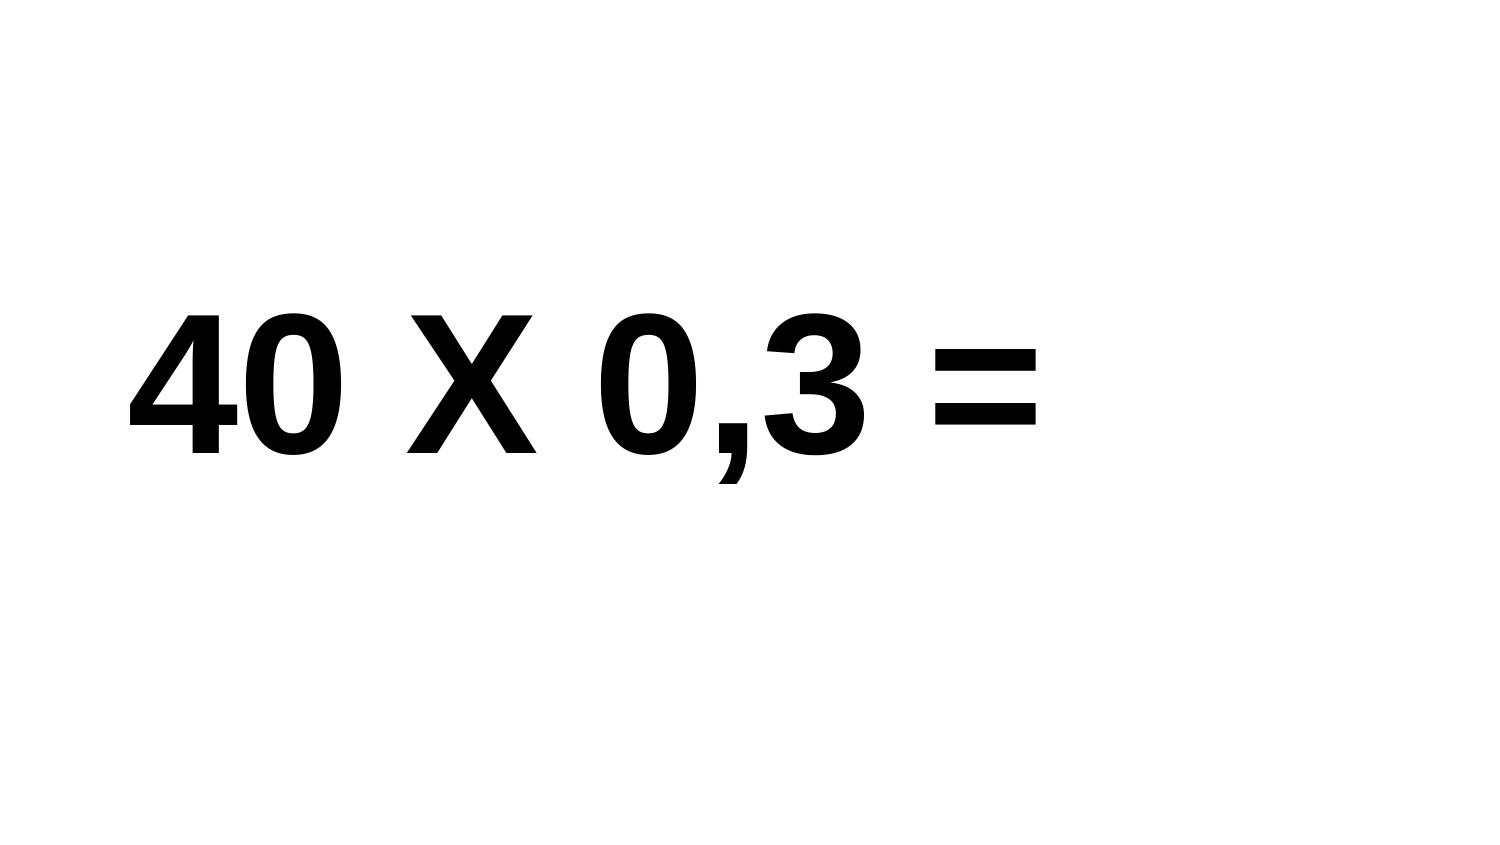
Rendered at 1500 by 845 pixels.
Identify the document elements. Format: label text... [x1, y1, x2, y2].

text_box 40 X 0,3 = [112, 318, 1388, 509]
